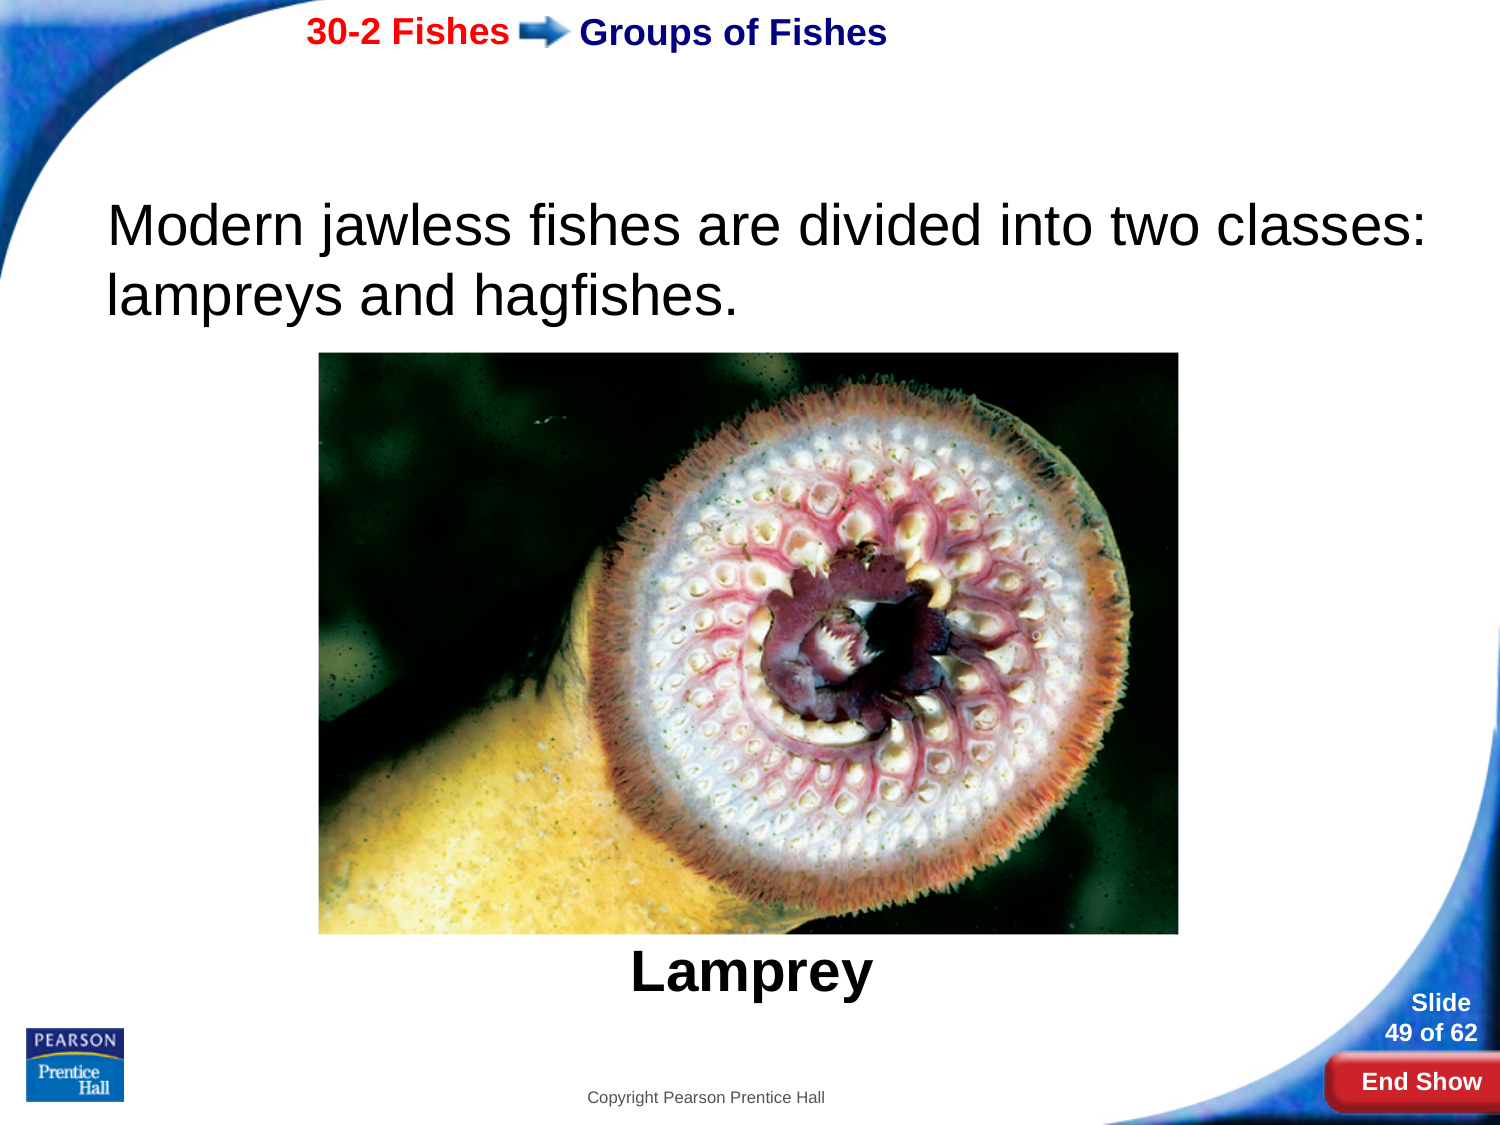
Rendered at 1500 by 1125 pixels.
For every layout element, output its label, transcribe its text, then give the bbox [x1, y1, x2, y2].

picture [0, 0, 1500, 1125]
footer Copyright Pearson Prentice Hall [468, 1078, 945, 1105]
text_box Lamprey [333, 954, 1172, 1011]
title Groups of Fishes [564, 0, 1234, 76]
list Modern jawless fishes are divided into two classes: lampreys and hagfishes. [44, 179, 1448, 992]
